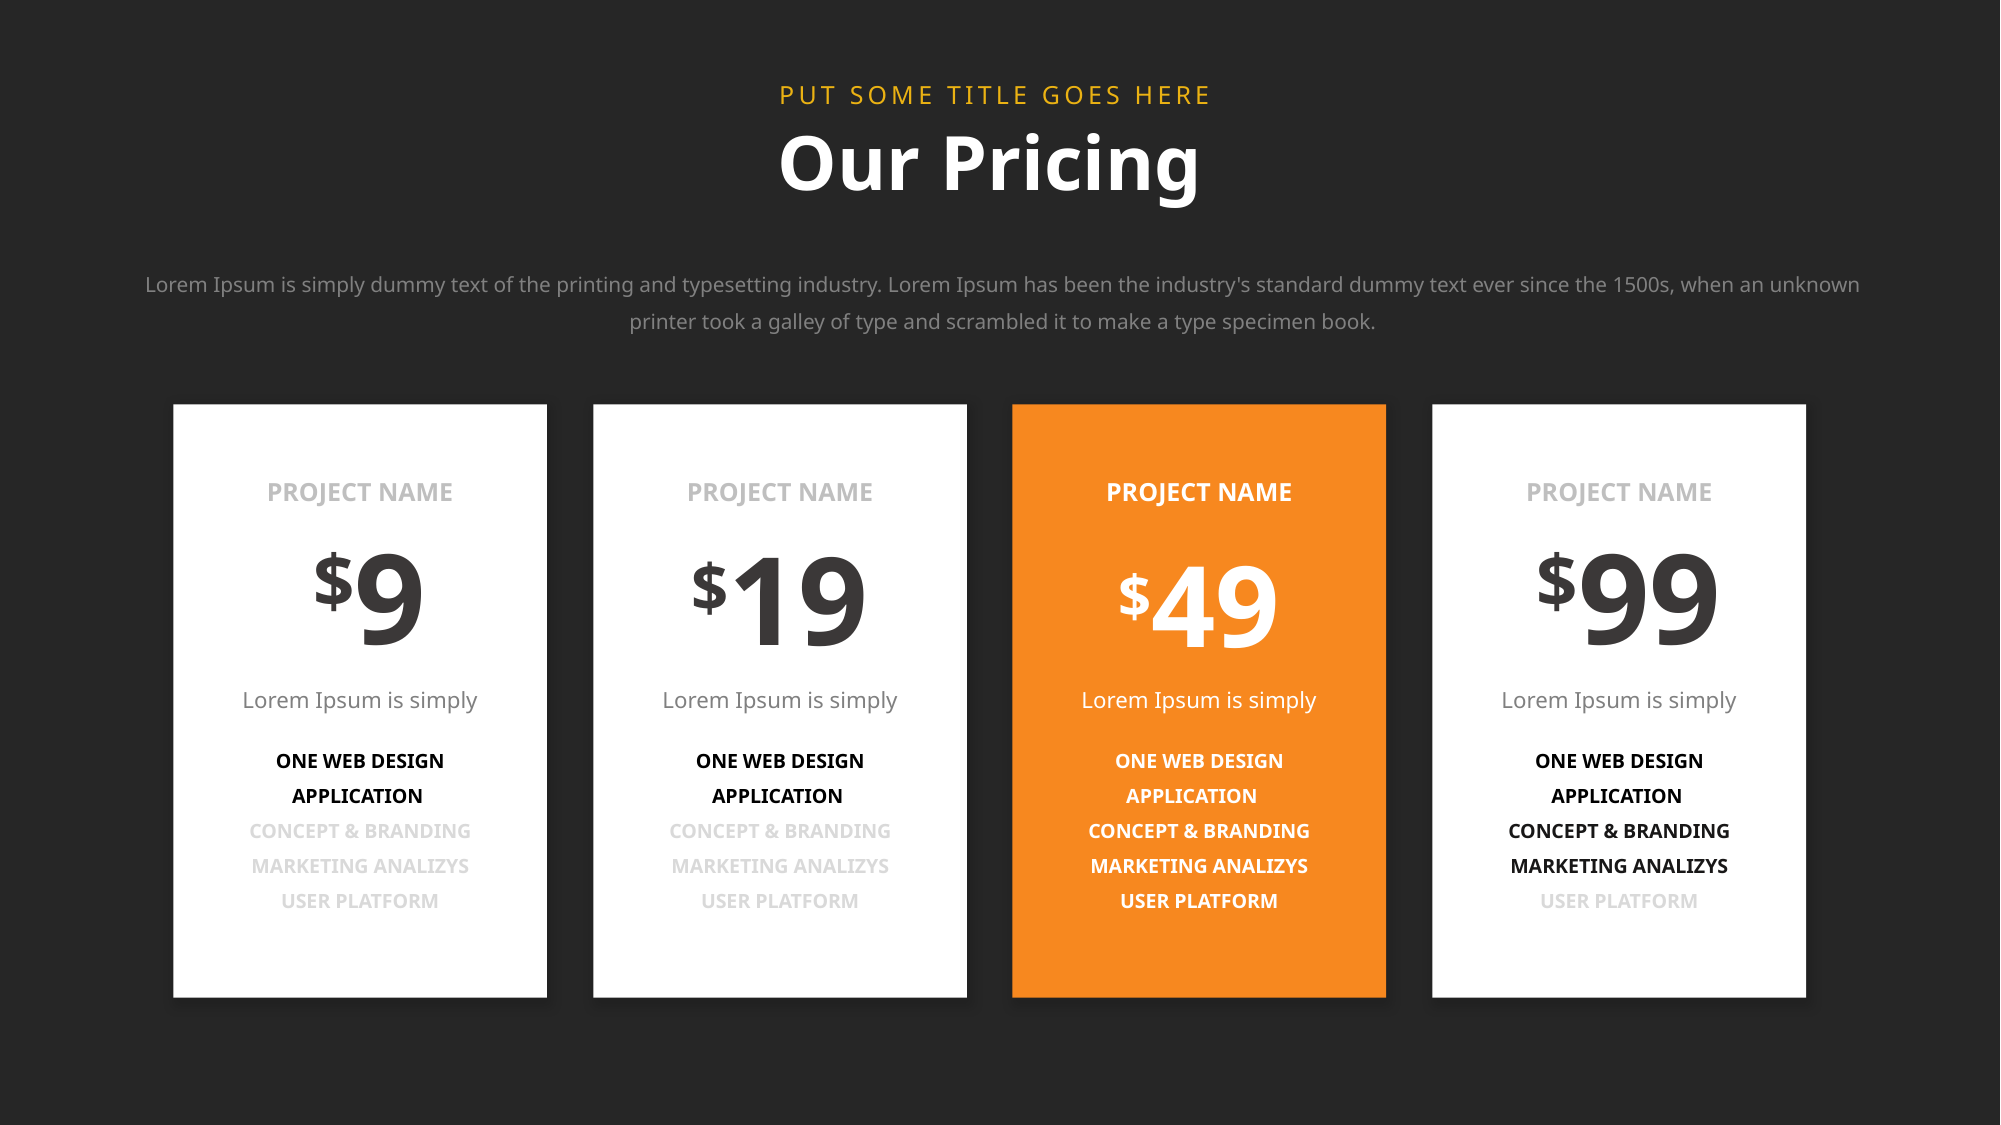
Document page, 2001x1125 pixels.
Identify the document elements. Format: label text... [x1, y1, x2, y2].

text_box Lorem Ipsum is simply [595, 668, 965, 739]
text_box [592, 403, 968, 999]
text_box $99 [1469, 598, 1789, 668]
text_box PROJECT NAME [1014, 456, 1384, 513]
text_box $19 [620, 598, 940, 668]
text_box ONE WEB DESIGN APPLICATION CONCEPT & BRANDING MARKETING ANALIZYS USER PLATFORM [1062, 729, 1336, 920]
text_box [1011, 403, 1387, 999]
text_box PUT SOME TITLE GOES HERE [395, 72, 1604, 118]
text_box $49 [1039, 598, 1359, 668]
text_box [1431, 403, 1807, 999]
text_box Lorem Ipsum is simply [175, 668, 545, 739]
text_box [172, 403, 548, 999]
text_box Our Pricing [395, 118, 1604, 213]
text_box PROJECT NAME [595, 456, 965, 513]
text_box ONE WEB DESIGN APPLICATION CONCEPT & BRANDING MARKETING ANALIZYS USER PLATFORM [643, 729, 917, 920]
text_box $9 [210, 598, 529, 668]
text_box PROJECT NAME [1434, 456, 1804, 513]
text_box ONE WEB DESIGN APPLICATION CONCEPT & BRANDING MARKETING ANALIZYS USER PLATFORM [223, 729, 497, 920]
text_box Lorem Ipsum is simply dummy text of the printing and typesetting industry. Lorem Ipsum has been the industry's standard dummy text ever since the 1500s, when an unknown printer took a galley of type and scrambled it to make a type specimen book. [138, 258, 1868, 336]
text_box ONE WEB DESIGN APPLICATION CONCEPT & BRANDING MARKETING ANALIZYS USER PLATFORM [1482, 729, 1756, 920]
text_box Lorem Ipsum is simply [1434, 668, 1804, 739]
text_box Lorem Ipsum is simply [1014, 668, 1384, 739]
text_box PROJECT NAME [175, 456, 545, 513]
